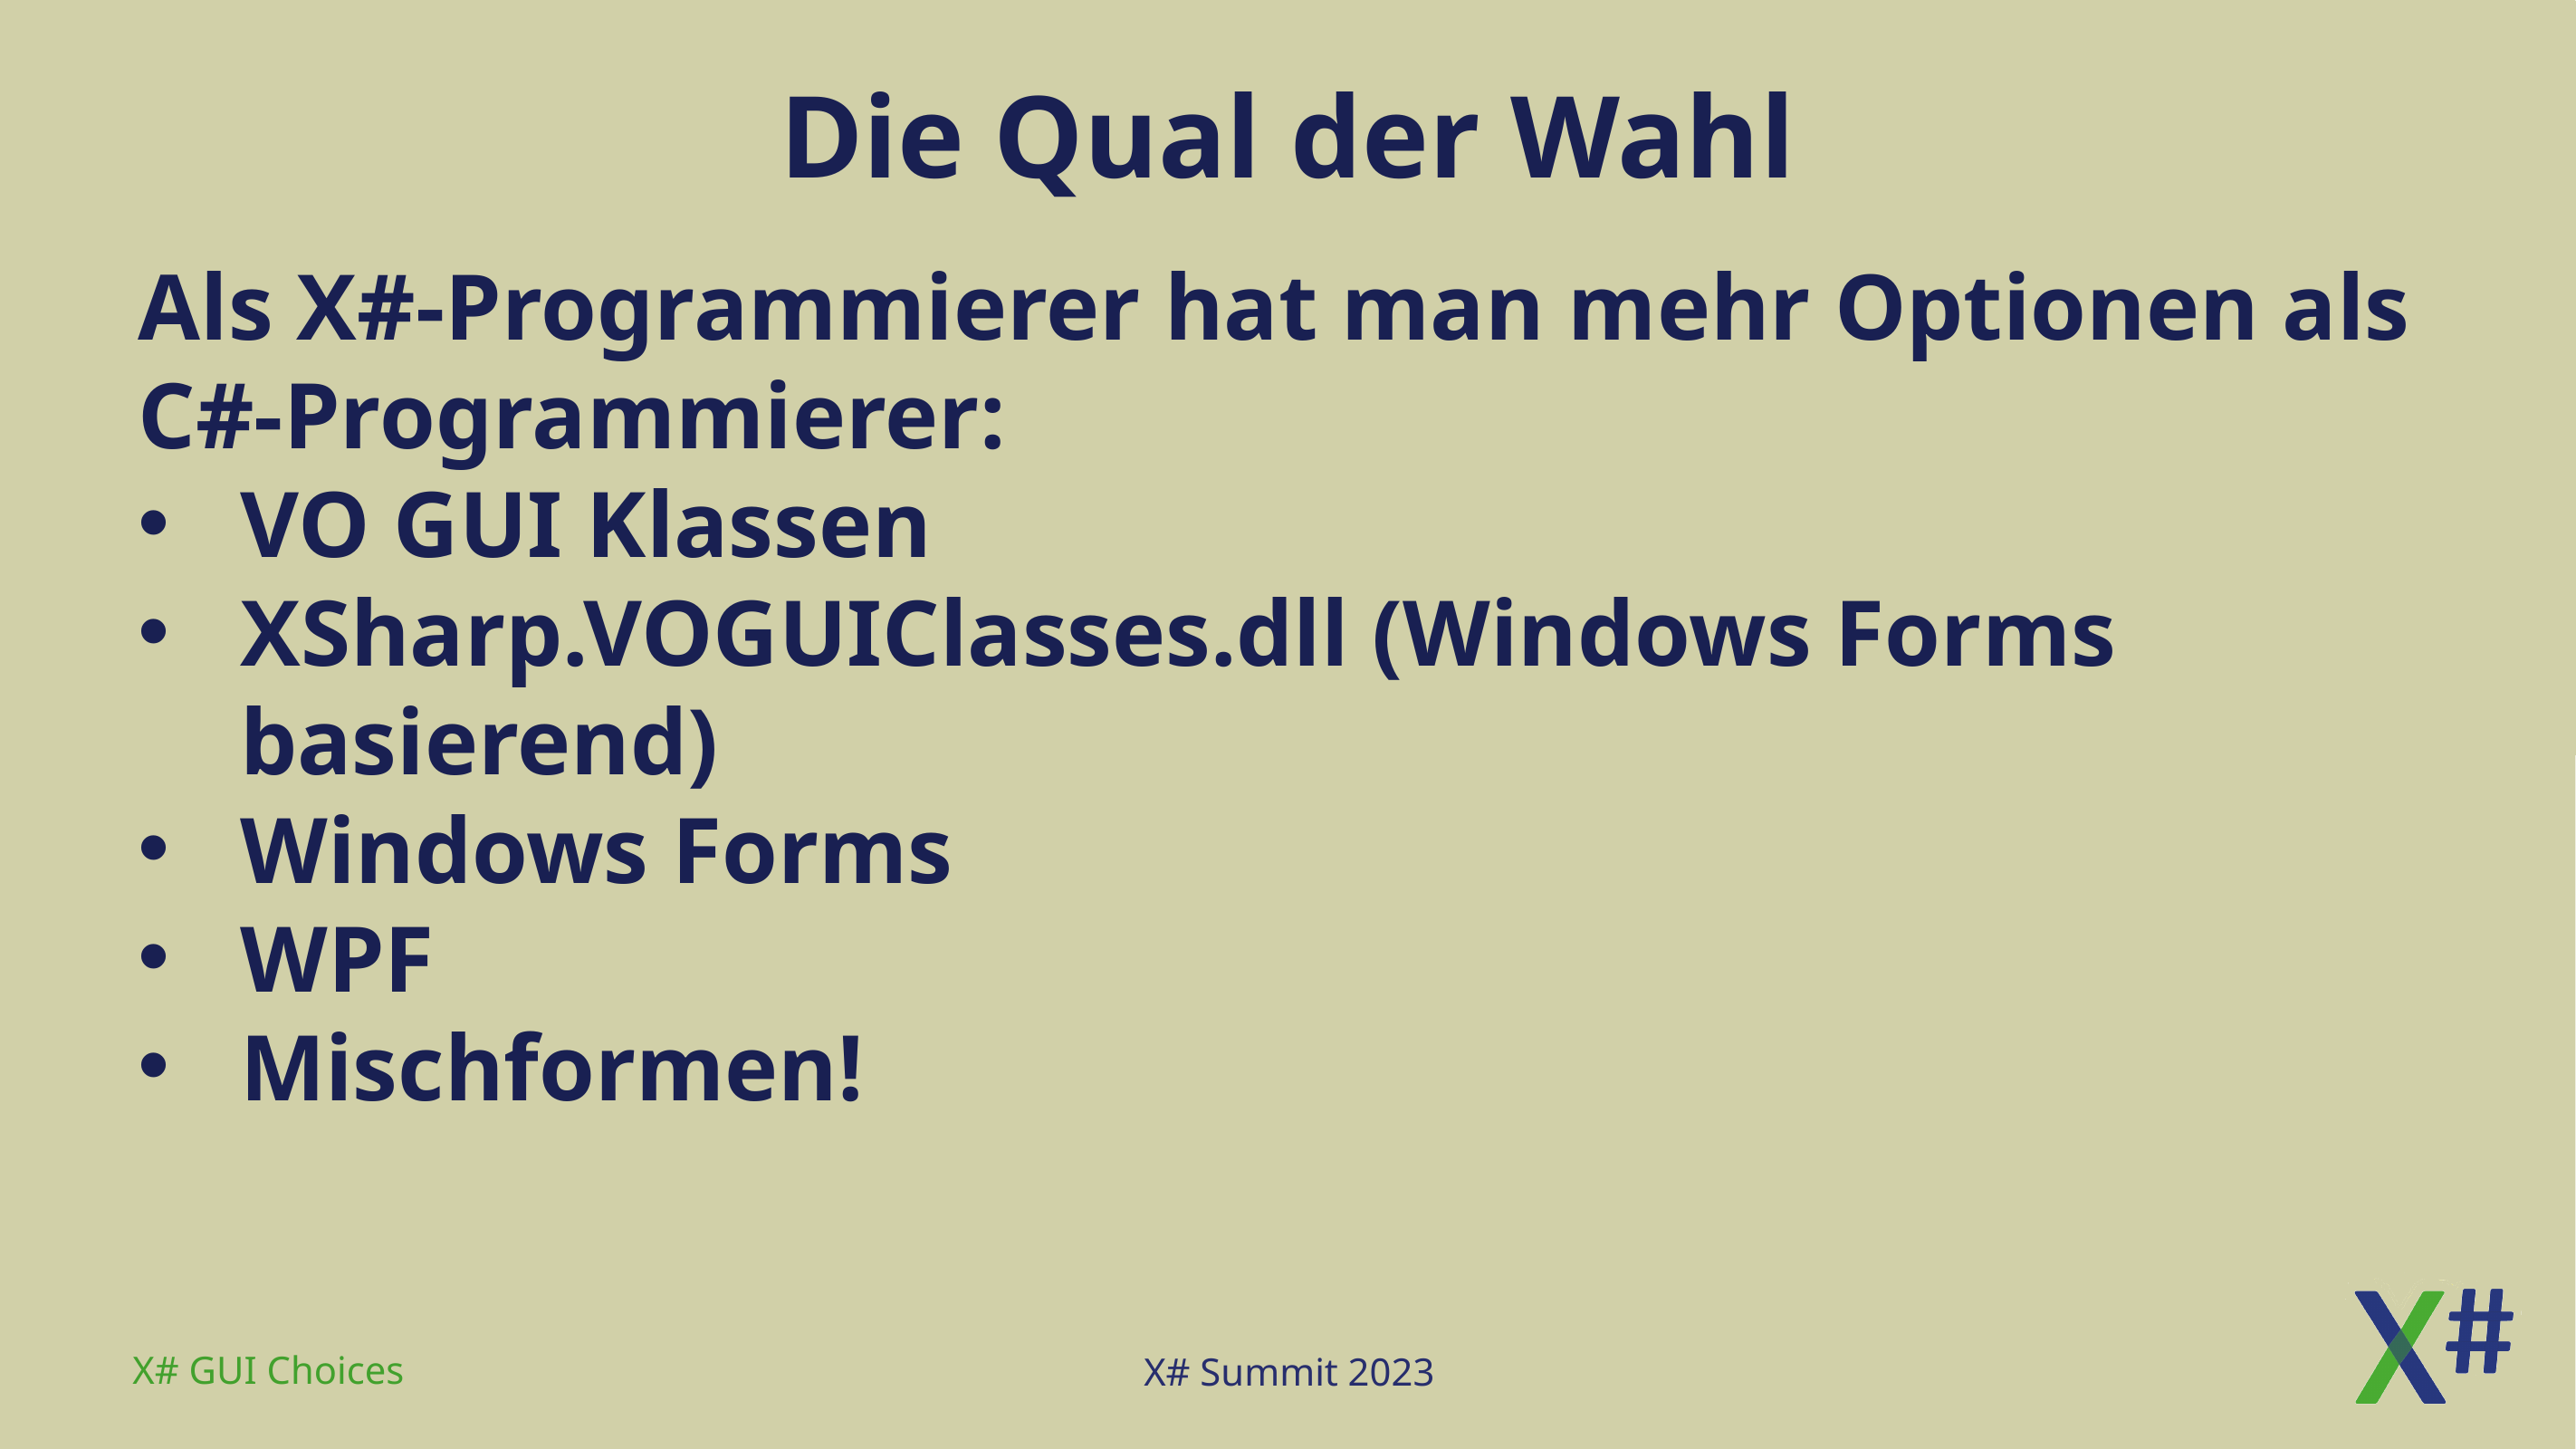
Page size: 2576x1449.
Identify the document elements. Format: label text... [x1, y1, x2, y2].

title Die Qual der Wahl [129, 58, 2447, 211]
text_box Als X#-Programmierer hat man mehr Optionen als C#-Programmierer: VO GUI Klassen XSharp.VOGUIClasses.dll (Windows Forms basierend) Windows Forms WPF Mischformen! [125, 243, 2443, 1228]
picture [2335, 1267, 2536, 1425]
